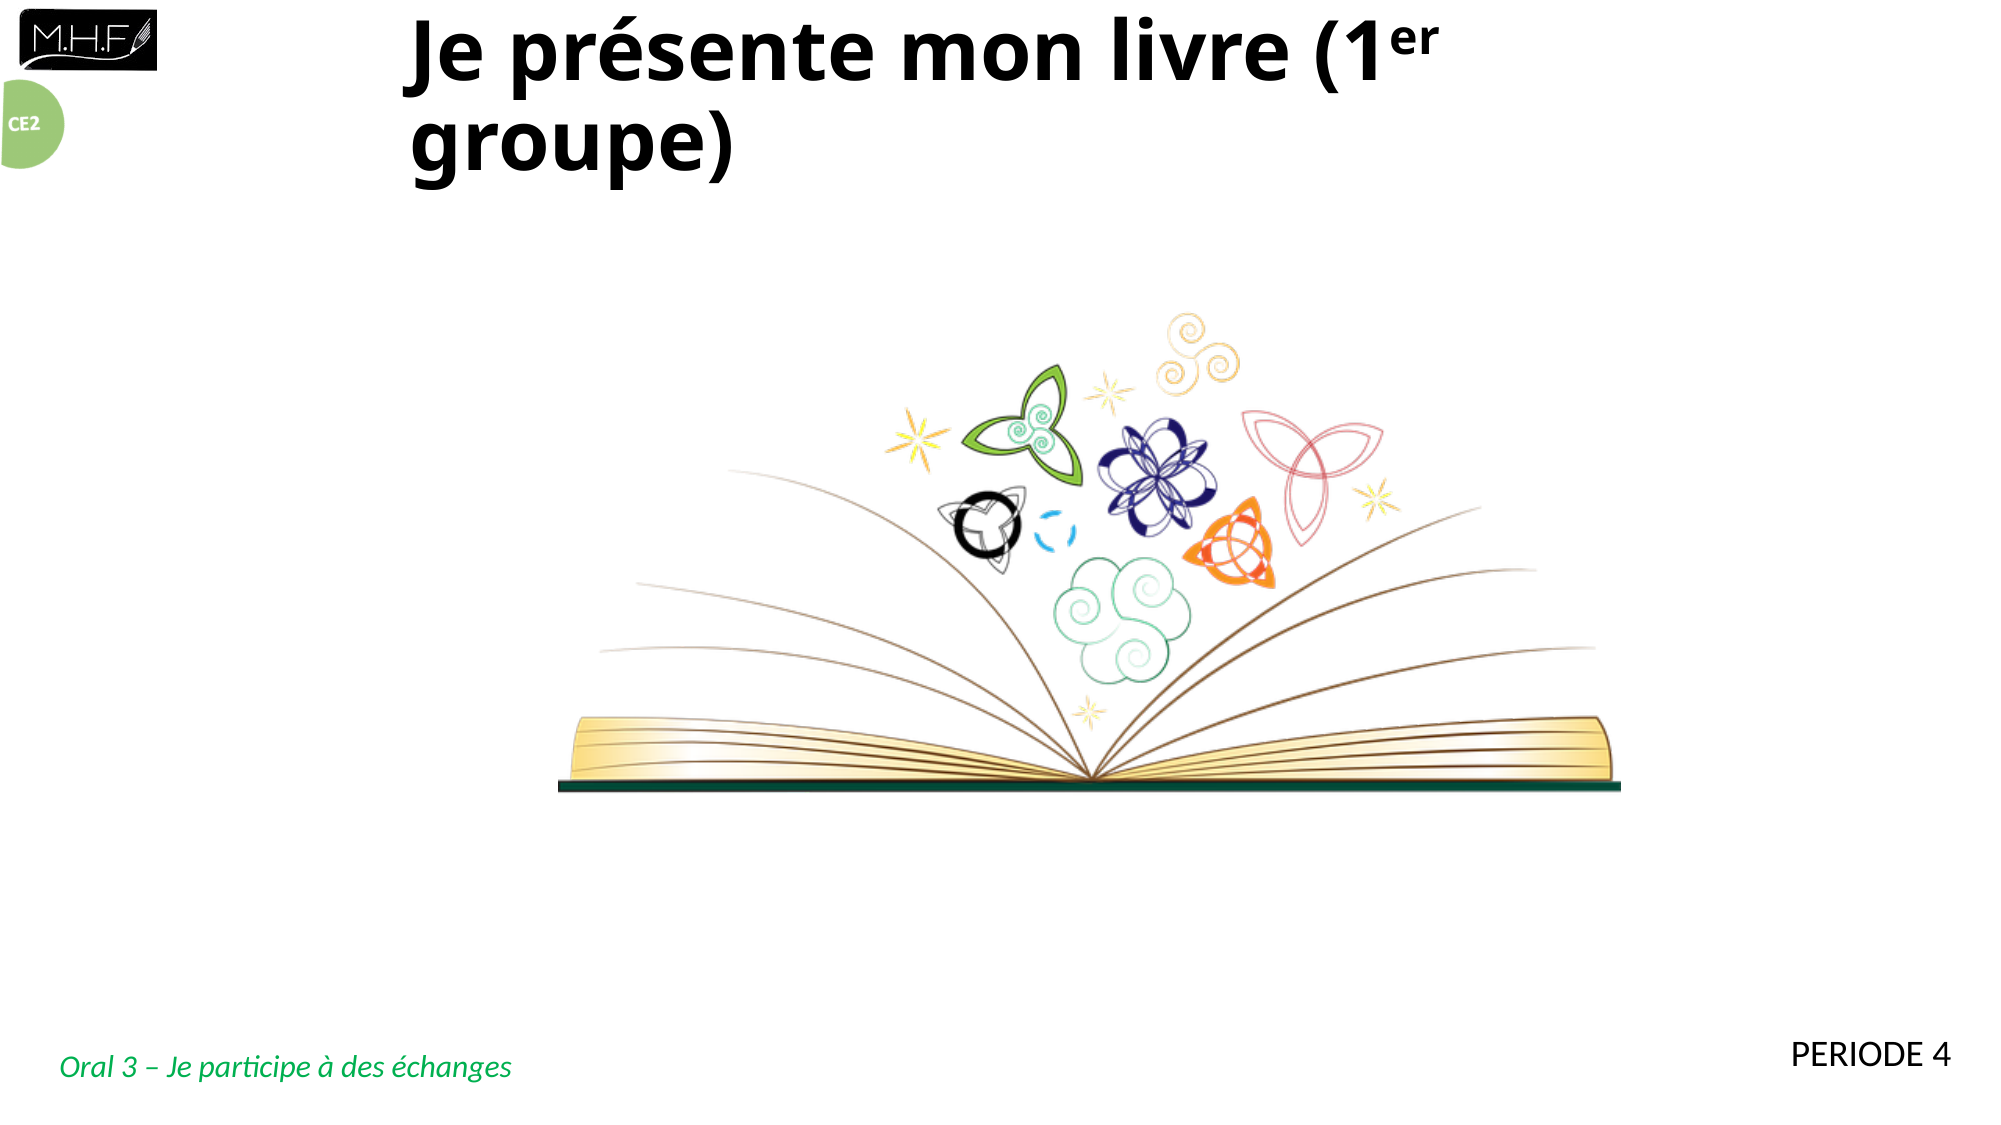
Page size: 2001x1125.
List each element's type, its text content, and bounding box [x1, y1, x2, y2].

title Je présente mon livre (1er groupe) [394, 40, 1621, 156]
picture [558, 287, 1621, 819]
text_box PERIODE 4 [1362, 1021, 1967, 1082]
text_box Oral 3 – Je participe à des échanges [44, 1038, 1346, 1092]
picture [0, 7, 157, 207]
